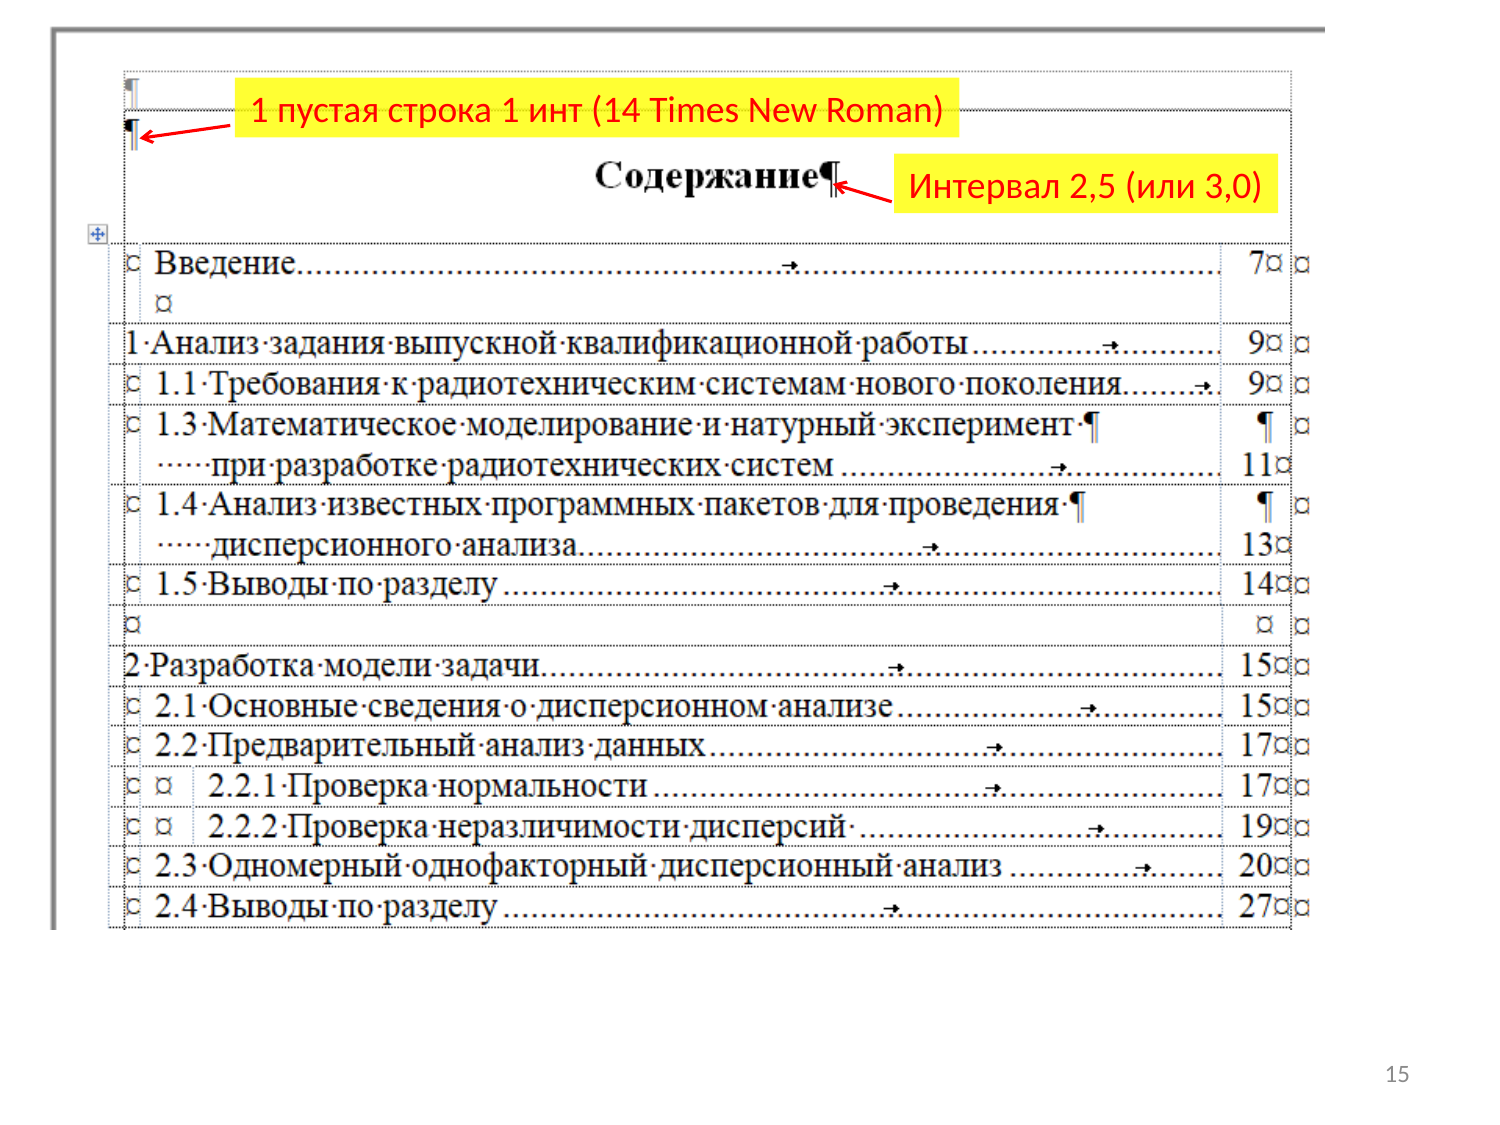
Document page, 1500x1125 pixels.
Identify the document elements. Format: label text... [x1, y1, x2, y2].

picture [40, 13, 1325, 930]
slide_number 15 [1074, 1042, 1425, 1103]
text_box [139, 125, 231, 139]
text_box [832, 183, 892, 202]
